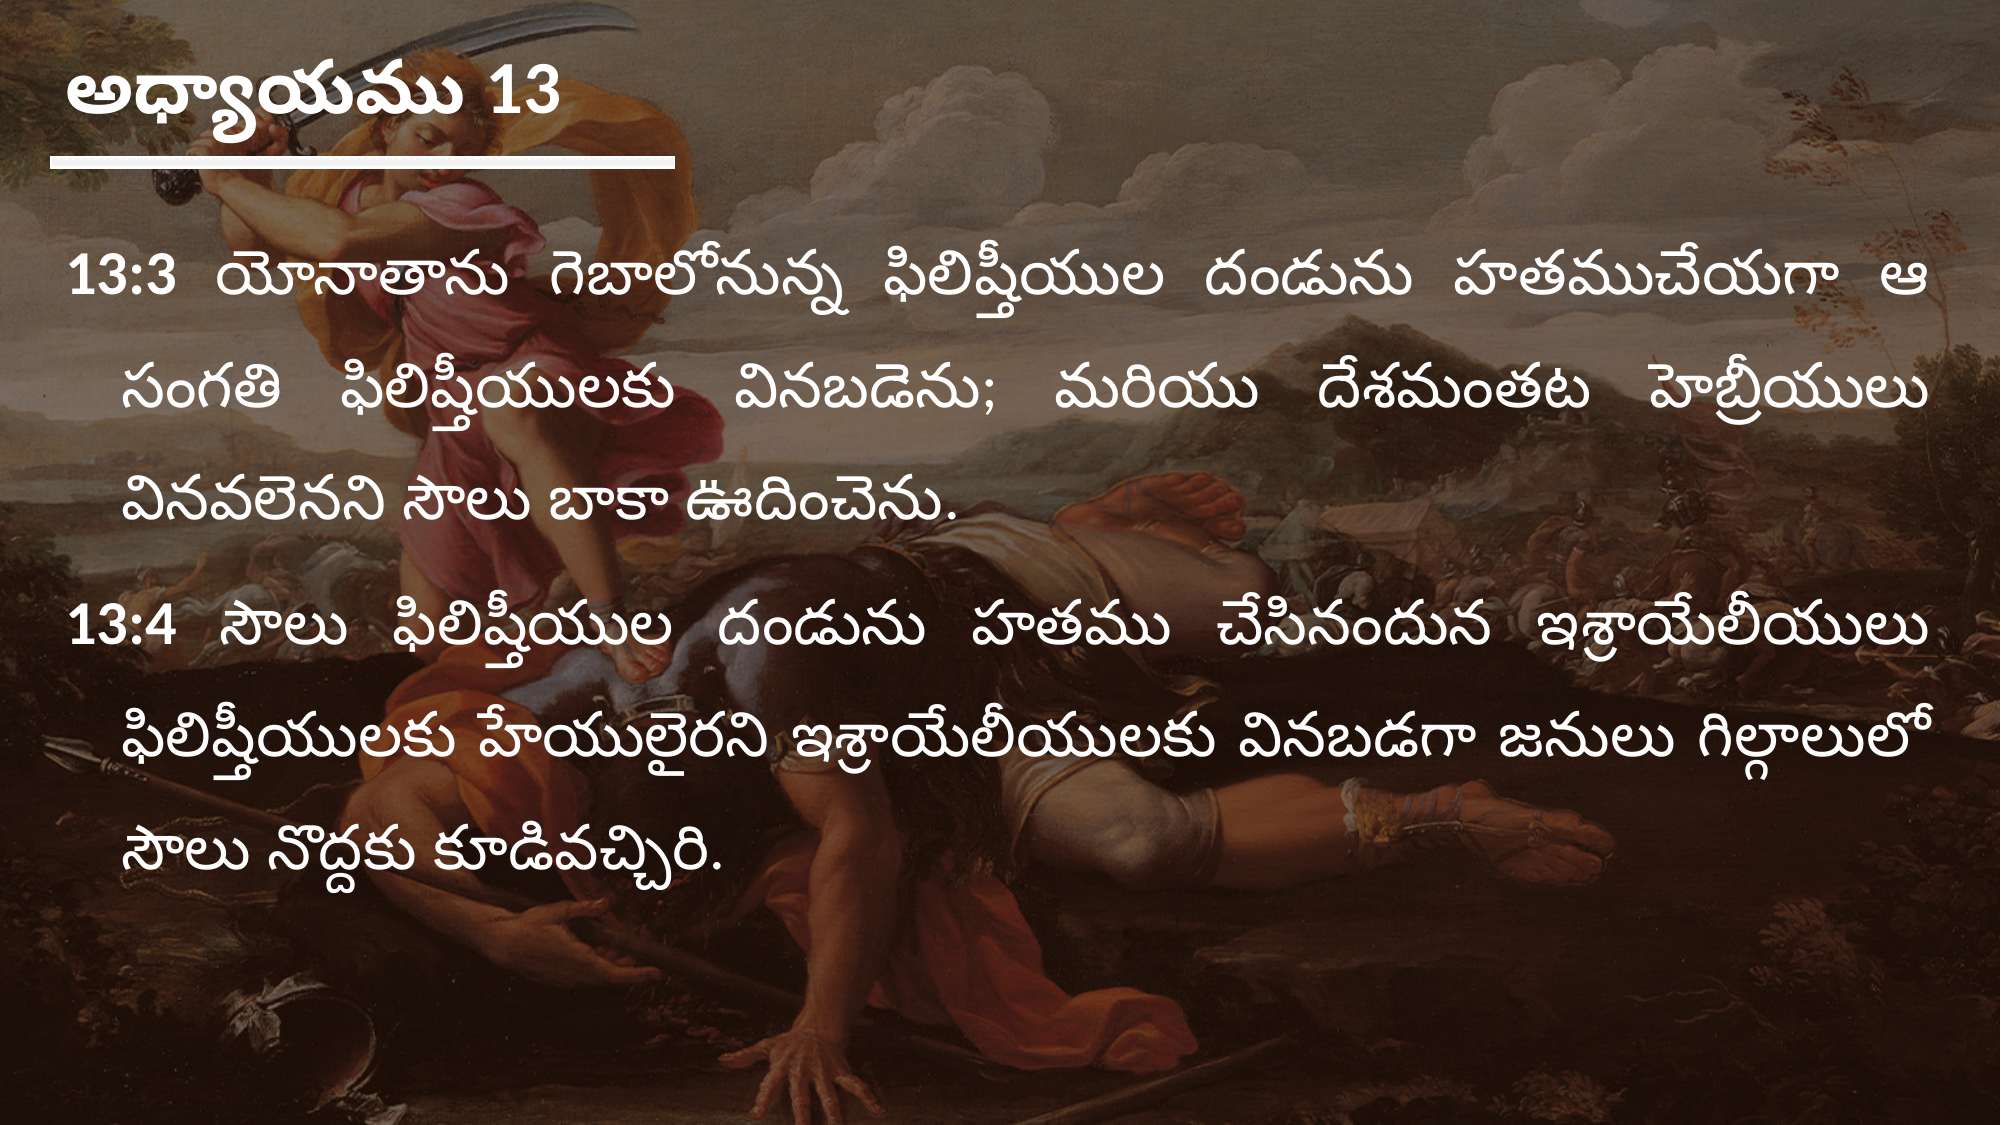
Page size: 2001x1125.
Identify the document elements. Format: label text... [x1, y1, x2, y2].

list 13:3 యోనాతాను గెబాలోనున్న ఫిలిష్తీయుల దండును హతముచేయగా ఆ సంగతి ఫిలిష్తీయులకు వినబడెను; మరియు దేశమంతట హెబ్రీయులు వినవలెనని సౌలు బాకా ఊదించెను. 13:4 సౌలు ఫిలిష్తీయుల దండును హతము చేసినందున ఇశ్రాయేలీయులు ఫిలిష్తీయులకు హేయులైరని ఇశ్రాయేలీయులకు వినబడగా జనులు గిల్గాలులో సౌలు నొద్దకు కూడివచ్చిరి. [50, 187, 1946, 1063]
picture [0, 0, 2000, 1125]
title అధ్యాయము 13 [50, 0, 1925, 167]
